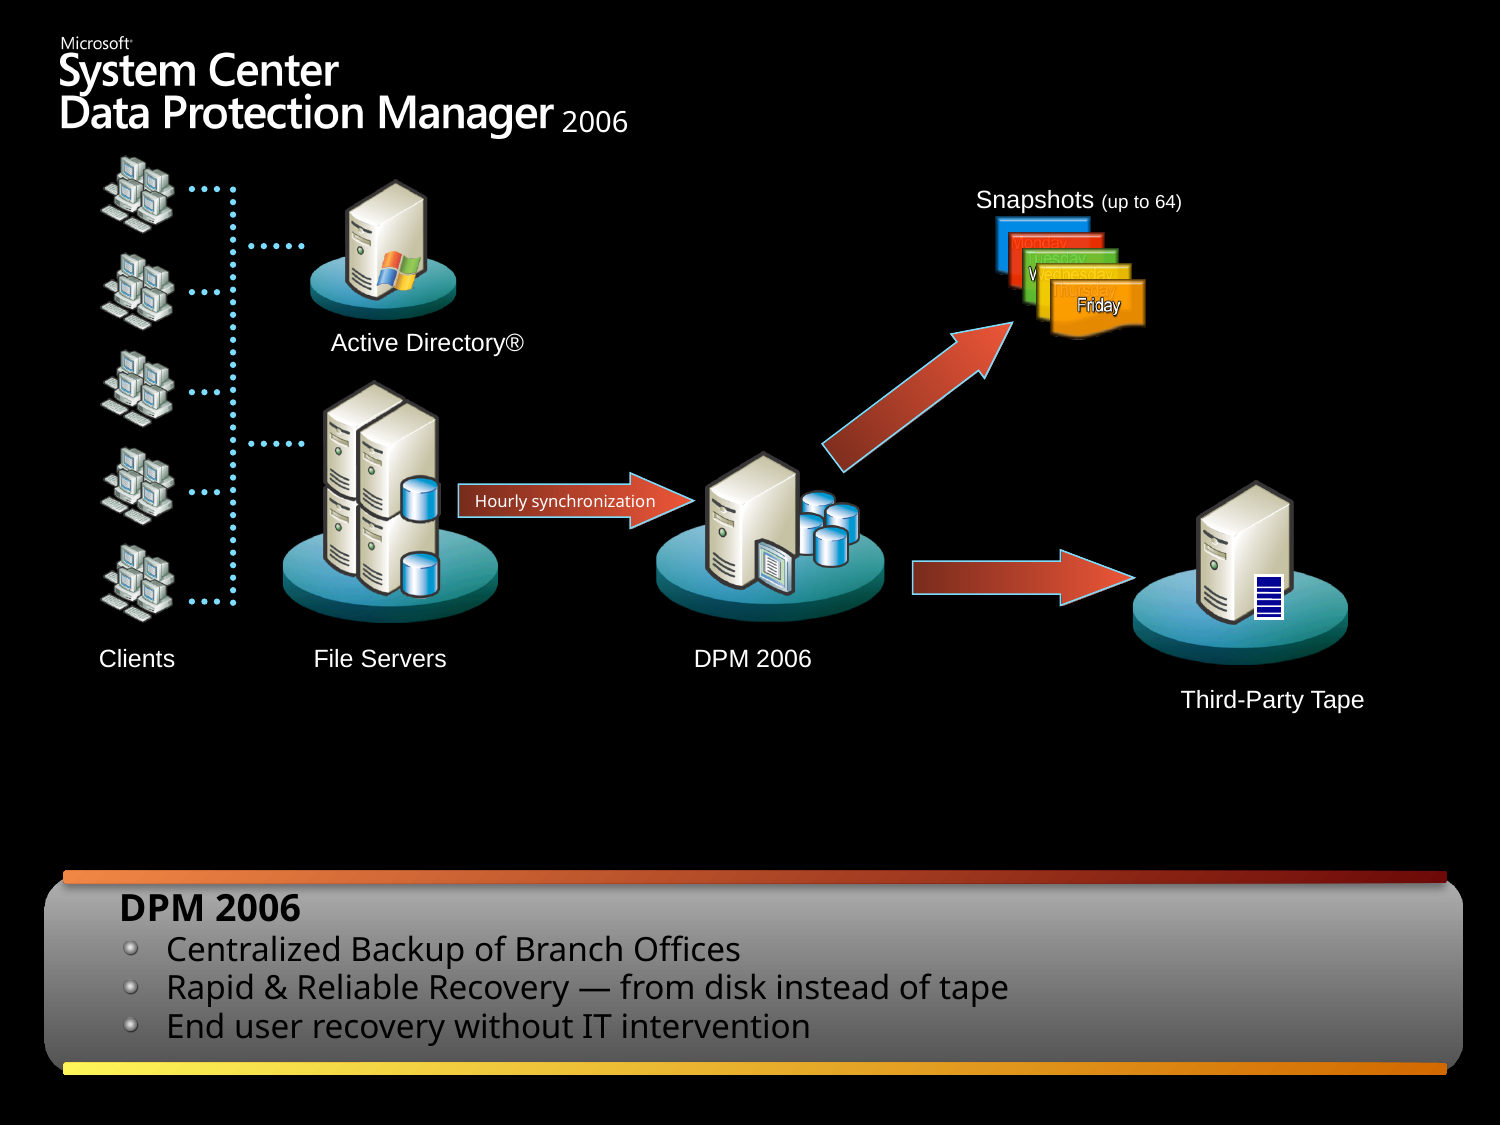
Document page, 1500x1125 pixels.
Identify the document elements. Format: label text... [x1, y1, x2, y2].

text_box [822, 322, 1013, 457]
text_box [100, 155, 175, 235]
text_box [100, 349, 175, 429]
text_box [323, 380, 441, 600]
text_box Hourly synchronization [458, 472, 694, 529]
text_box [100, 446, 175, 526]
text_box DPM 2006 [678, 635, 950, 680]
picture [648, 513, 892, 641]
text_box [60, 35, 644, 144]
picture [274, 520, 505, 642]
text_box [1196, 480, 1295, 625]
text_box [704, 450, 861, 596]
text_box [912, 549, 1118, 606]
text_box File Servers [298, 654, 462, 680]
text_box Third-Party Tape [1165, 676, 1388, 721]
text_box Active Directory® [316, 319, 540, 364]
picture [1124, 562, 1355, 683]
text_box Snapshots (up to 64) [961, 176, 1198, 221]
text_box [44, 870, 1463, 1076]
text_box Clients [84, 634, 191, 680]
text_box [344, 179, 428, 302]
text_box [191, 188, 307, 611]
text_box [100, 252, 175, 332]
picture [307, 250, 461, 332]
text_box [100, 543, 175, 623]
picture [994, 216, 1146, 341]
